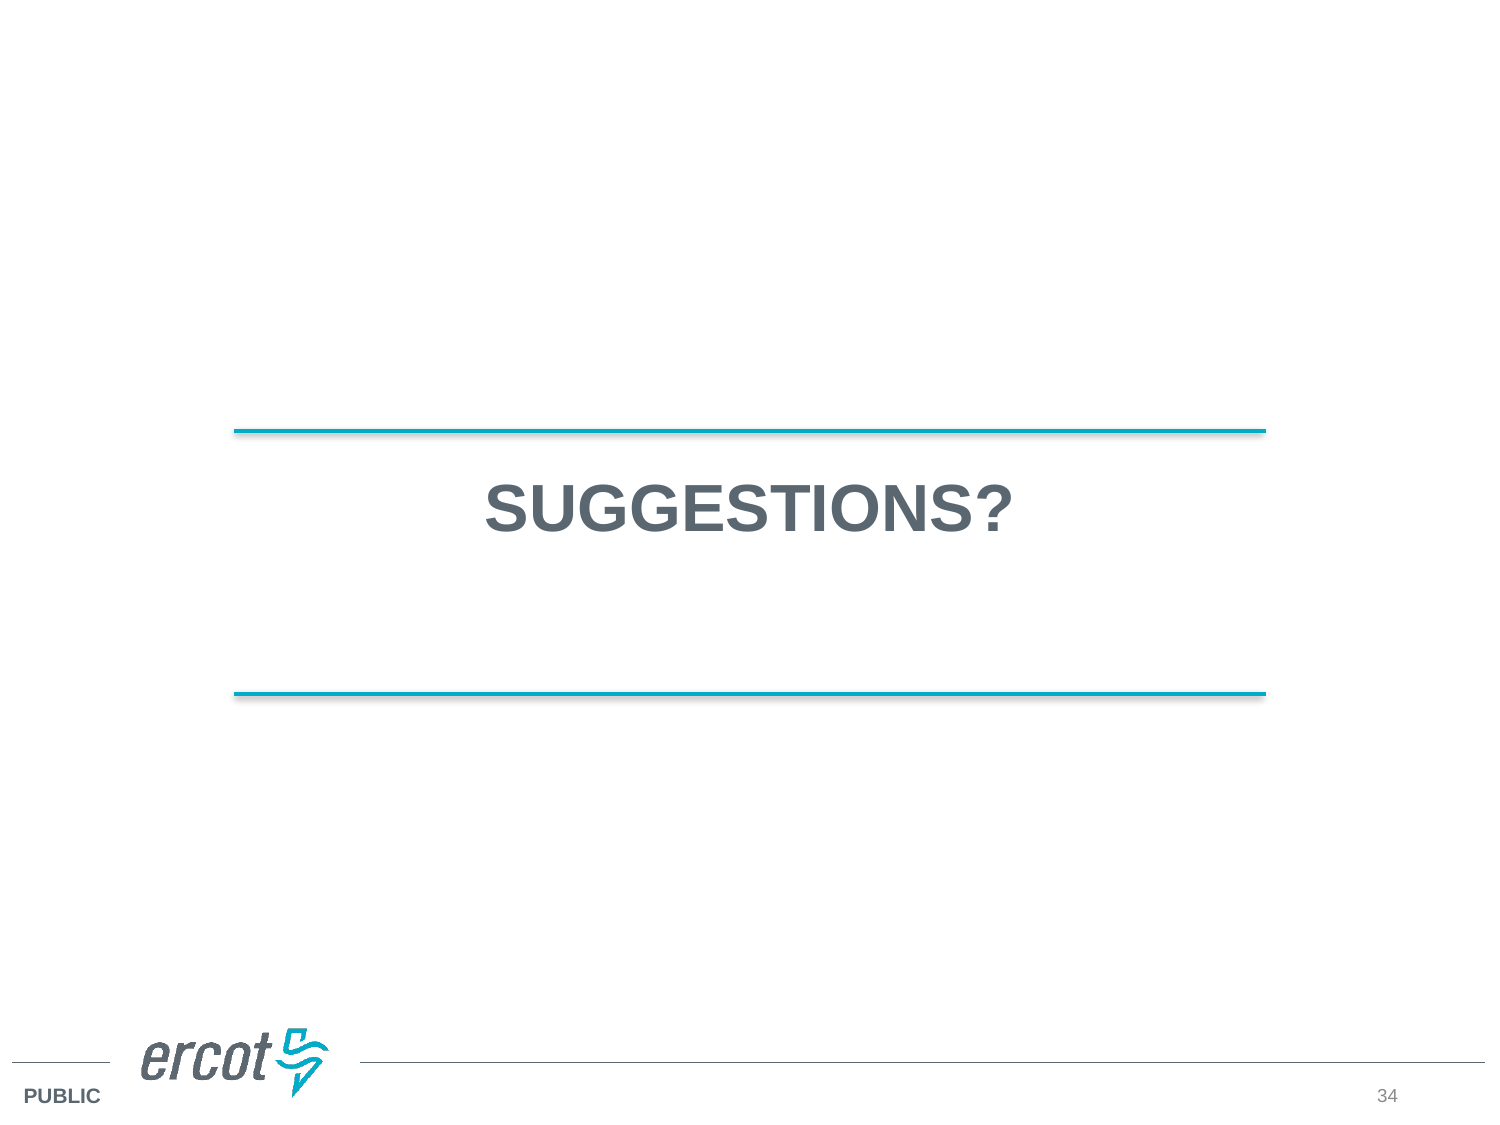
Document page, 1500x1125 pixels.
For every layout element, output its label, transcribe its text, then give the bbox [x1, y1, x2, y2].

picture [137, 1024, 332, 1100]
slide_number 34 [1350, 1077, 1425, 1113]
list Suggestions? [126, 457, 1374, 655]
